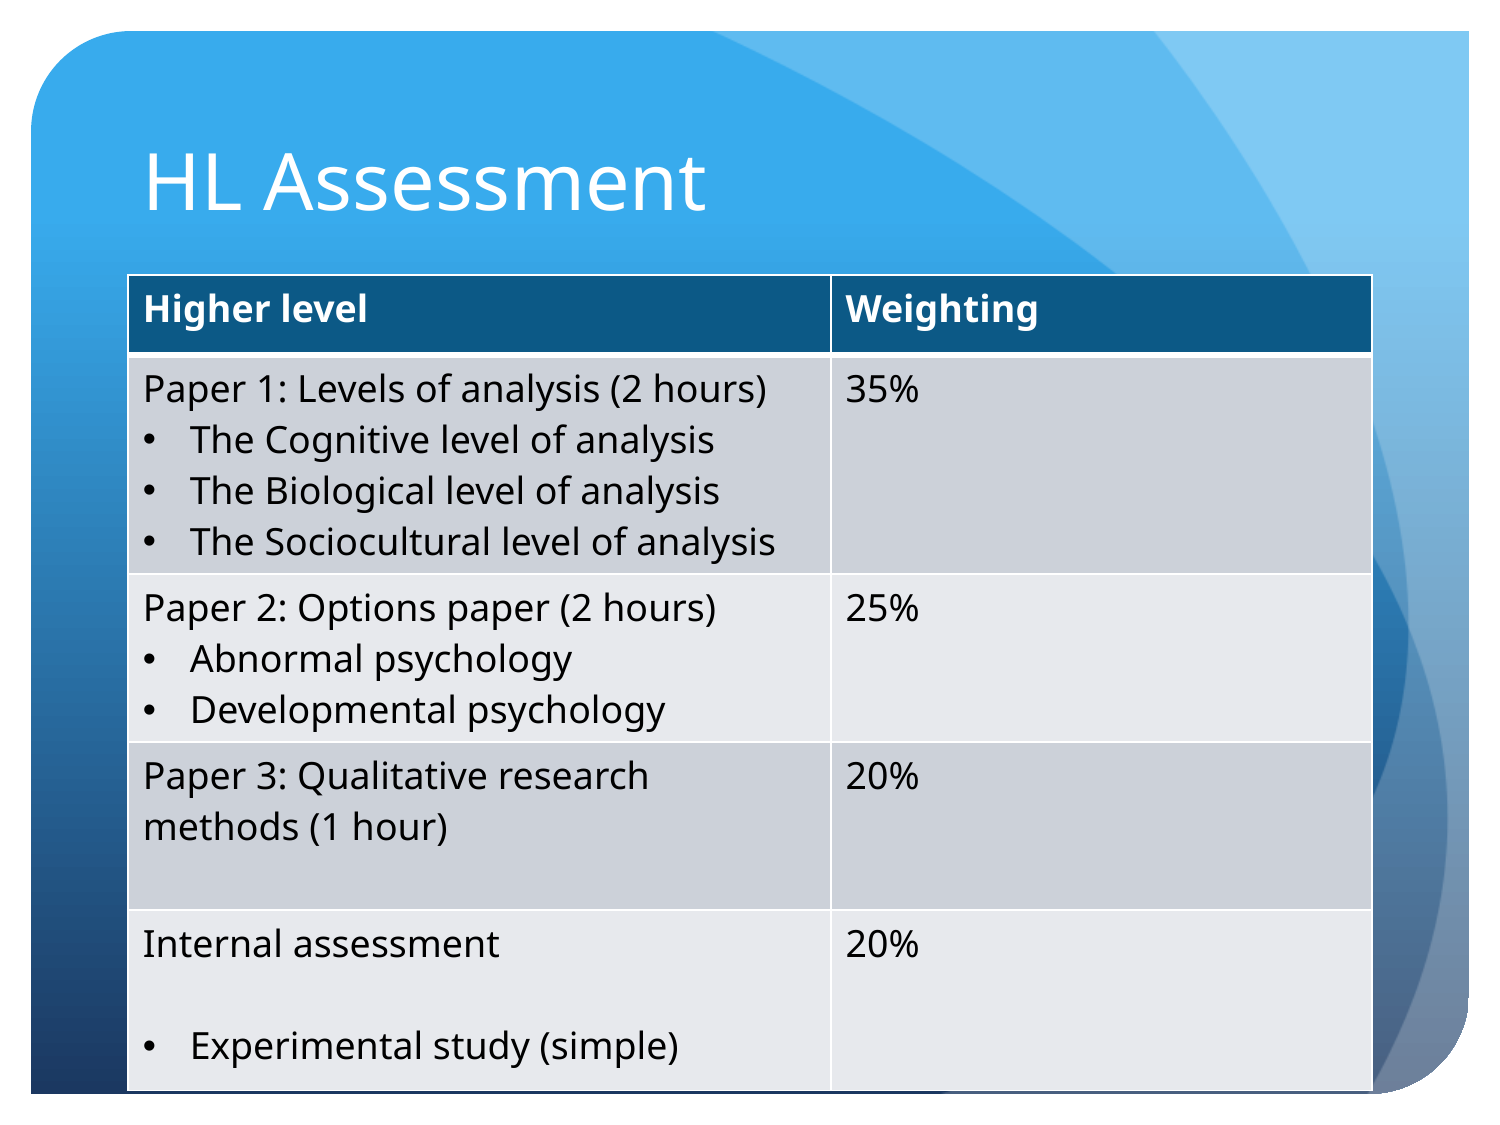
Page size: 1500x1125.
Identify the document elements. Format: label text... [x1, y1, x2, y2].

text_box [127, 62, 1372, 234]
picture [24, 30, 1473, 1094]
table_cell Paper 1: Levels of analysis (2 hours) The Cognitive level of analysis The Biological level of analysis The Sociocultural level of analysis [129, 358, 830, 573]
table_cell 20% [832, 911, 1371, 1090]
table_cell 20% [832, 743, 1371, 909]
table_cell Internal assessment Experimental study (simple) [129, 911, 830, 1090]
table_cell Paper 3: Qualitative research methods (1 hour) [129, 743, 830, 909]
table_cell 25% [832, 575, 1371, 741]
table_header Weighting [832, 276, 1371, 352]
table_cell Paper 2: Options paper (2 hours) Abnormal psychology Developmental psychology [129, 575, 830, 741]
table_cell 35% [832, 358, 1371, 573]
table_header Higher level [129, 276, 830, 352]
